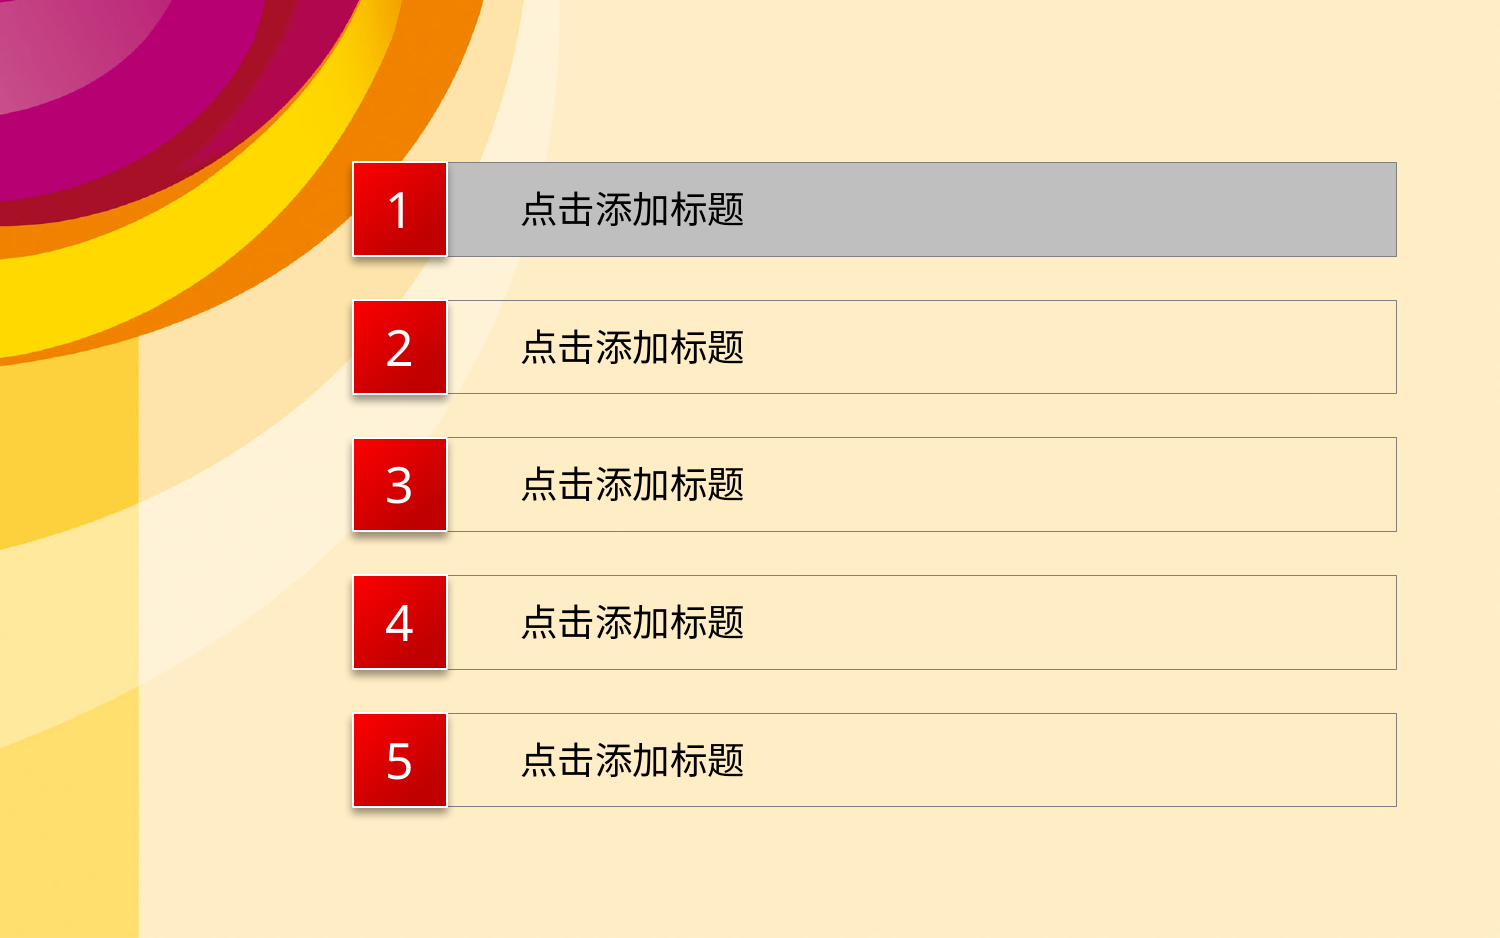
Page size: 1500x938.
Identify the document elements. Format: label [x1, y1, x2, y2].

text_box [352, 161, 1397, 257]
picture [0, 0, 1500, 938]
text_box [352, 574, 1397, 670]
text_box [352, 437, 1397, 532]
text_box [352, 712, 1397, 807]
text_box [352, 299, 1397, 394]
